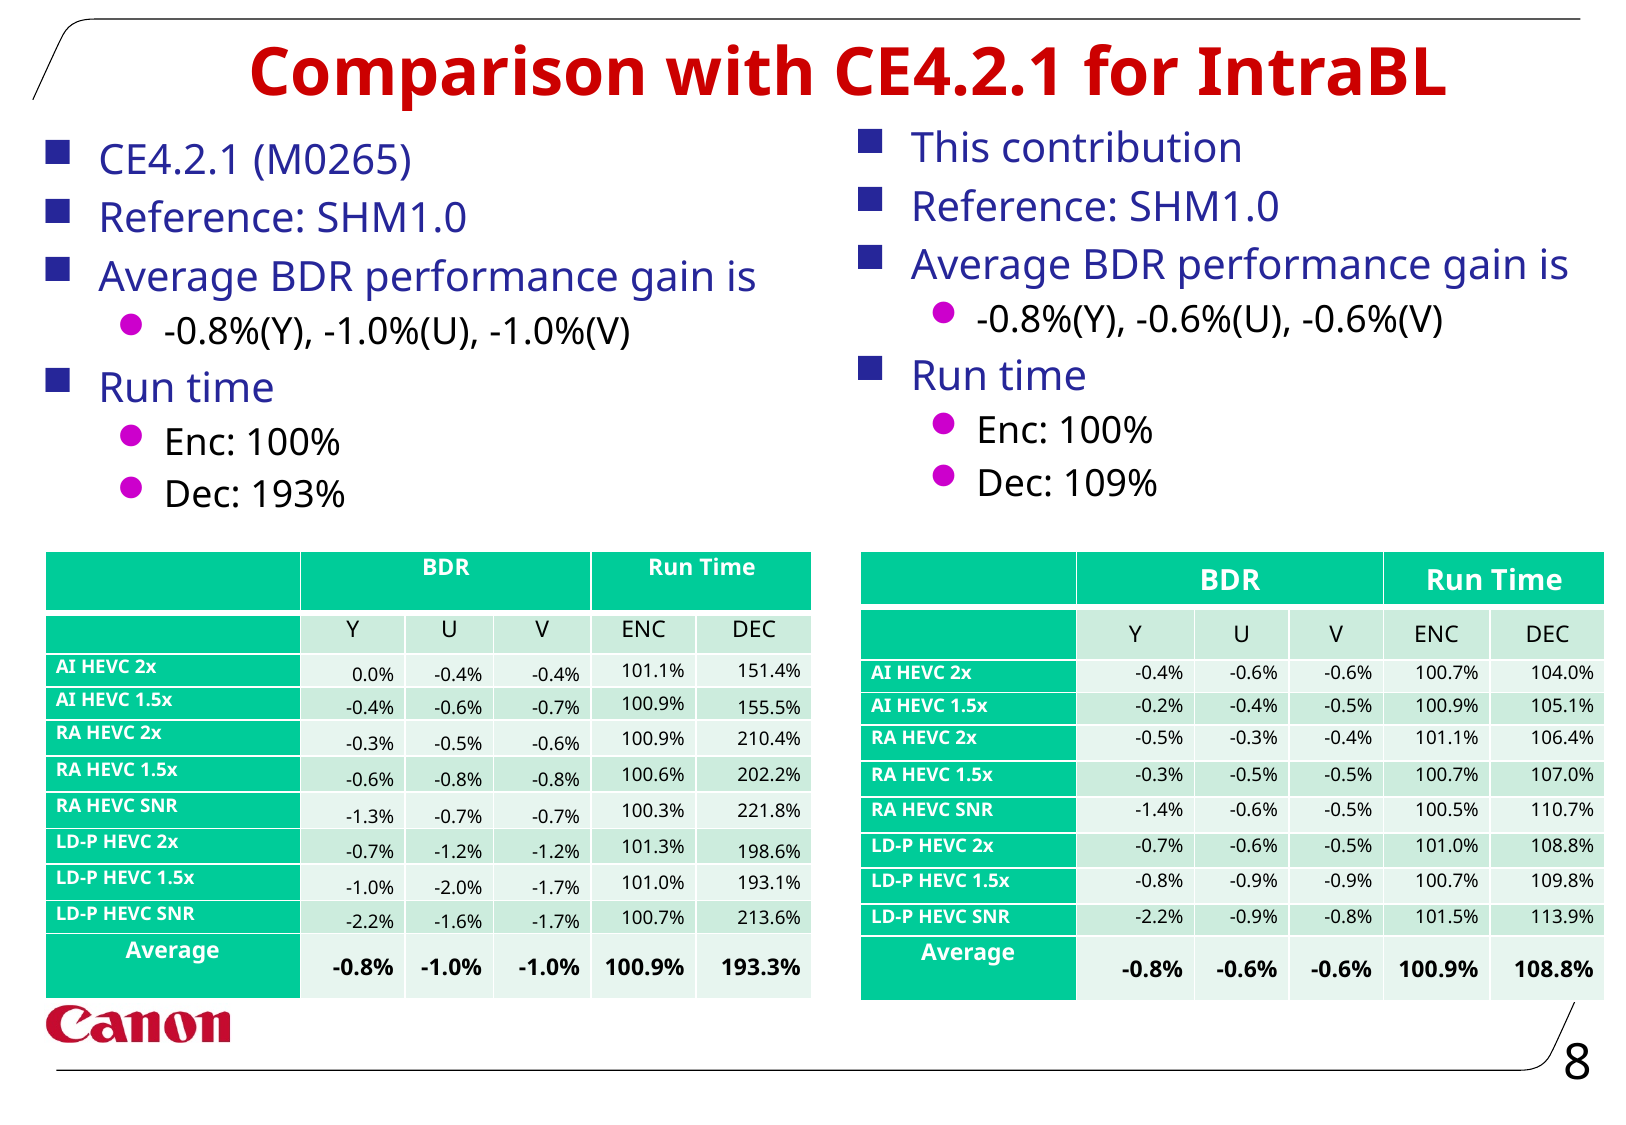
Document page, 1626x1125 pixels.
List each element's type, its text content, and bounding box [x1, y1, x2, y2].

table_cell 155.5% [697, 688, 811, 719]
table_cell -0.8% [406, 757, 493, 791]
table_cell -2.0% [406, 865, 493, 900]
slide_number 8 [1461, 1058, 1593, 1098]
table_cell -0.6% [301, 757, 404, 791]
table_cell -1.2% [406, 829, 493, 863]
table_cell -0.8% [1077, 945, 1194, 1000]
list CE4.2.1 (M0265) Reference: SHM1.0 Average BDR performance gain is -0.8%(Y), -1.0%(U), -1.0%(V) Run time Enc: 100% Dec: 193% [27, 125, 813, 957]
table_cell AI HEVC 2x [46, 655, 300, 686]
table_cell -1.0% [301, 865, 404, 900]
table_cell RA HEVC SNR [46, 793, 300, 828]
table_header Run Time [592, 552, 811, 610]
table_cell 0.0% [301, 655, 404, 686]
table_cell 108.8% [1491, 945, 1604, 1000]
table_cell -0.6% [1195, 945, 1288, 1000]
table_header BDR [301, 552, 590, 610]
table_cell -0.7% [301, 829, 404, 863]
table_cell -1.2% [494, 829, 590, 863]
table_cell ENC [592, 616, 695, 653]
table_cell V [494, 616, 590, 653]
table_cell -1.7% [494, 901, 590, 933]
table_cell 210.4% [697, 721, 811, 755]
table_cell 198.6% [697, 829, 811, 863]
table_cell -0.3% [301, 721, 404, 755]
table_cell 151.4% [697, 655, 811, 686]
table_cell -1.0% [494, 934, 590, 998]
title Comparison with CE4.2.1 for IntraBL [151, 19, 1546, 119]
table_cell -0.7% [406, 793, 493, 828]
table_cell Average [46, 934, 300, 998]
table_cell 193.3% [697, 934, 811, 998]
table_cell -0.5% [406, 721, 493, 755]
table_cell 101.0% [592, 865, 695, 900]
text_box This contribution Reference: SHM1.0 Average BDR performance gain is -0.8%(Y), -0.6%(U), -0.6%(V) Run time Enc: 100% Dec: 109% [839, 113, 1625, 945]
table_header [46, 552, 300, 610]
table_cell [46, 616, 300, 653]
table_cell 101.1% [592, 655, 695, 686]
table_cell 100.9% [592, 688, 695, 719]
table_cell Y [301, 616, 404, 653]
table_cell DEC [697, 616, 811, 653]
table_cell RA HEVC 1.5x [46, 757, 300, 791]
table_cell 100.9% [592, 721, 695, 755]
table_cell -0.4% [301, 688, 404, 719]
table_cell LD-P HEVC SNR [46, 901, 300, 933]
picture [44, 1003, 232, 1043]
table_cell AI HEVC 1.5x [46, 688, 300, 719]
table_cell -0.6% [1290, 945, 1383, 1000]
table_cell 193.1% [697, 865, 811, 900]
table_cell 221.8% [697, 793, 811, 828]
table_cell -0.7% [494, 688, 590, 719]
table_cell -1.3% [301, 793, 404, 828]
table_cell 101.3% [592, 829, 695, 863]
table_cell -0.6% [406, 688, 493, 719]
table_cell -0.8% [301, 934, 404, 998]
table_cell -0.8% [494, 757, 590, 791]
table_cell -0.4% [406, 655, 493, 686]
table_cell -0.7% [494, 793, 590, 828]
table_cell 100.9% [1384, 945, 1489, 1000]
table_cell LD-P HEVC 2x [46, 829, 300, 863]
table_cell U [406, 616, 493, 653]
table_cell 100.3% [592, 793, 695, 828]
table_cell RA HEVC 2x [46, 721, 300, 755]
table_cell 100.7% [592, 901, 695, 933]
table_cell 100.9% [592, 934, 695, 998]
table_cell 202.2% [697, 757, 811, 791]
table_cell -0.4% [494, 655, 590, 686]
table_cell Average [861, 945, 1076, 1000]
table_cell 213.6% [697, 901, 811, 933]
table_cell -2.2% [301, 901, 404, 933]
table_cell -1.0% [406, 934, 493, 998]
table_cell -1.7% [494, 865, 590, 900]
table_cell -0.6% [494, 721, 590, 755]
table_cell LD-P HEVC 1.5x [46, 865, 300, 900]
table_cell -1.6% [406, 901, 493, 933]
table_cell 100.6% [592, 757, 695, 791]
